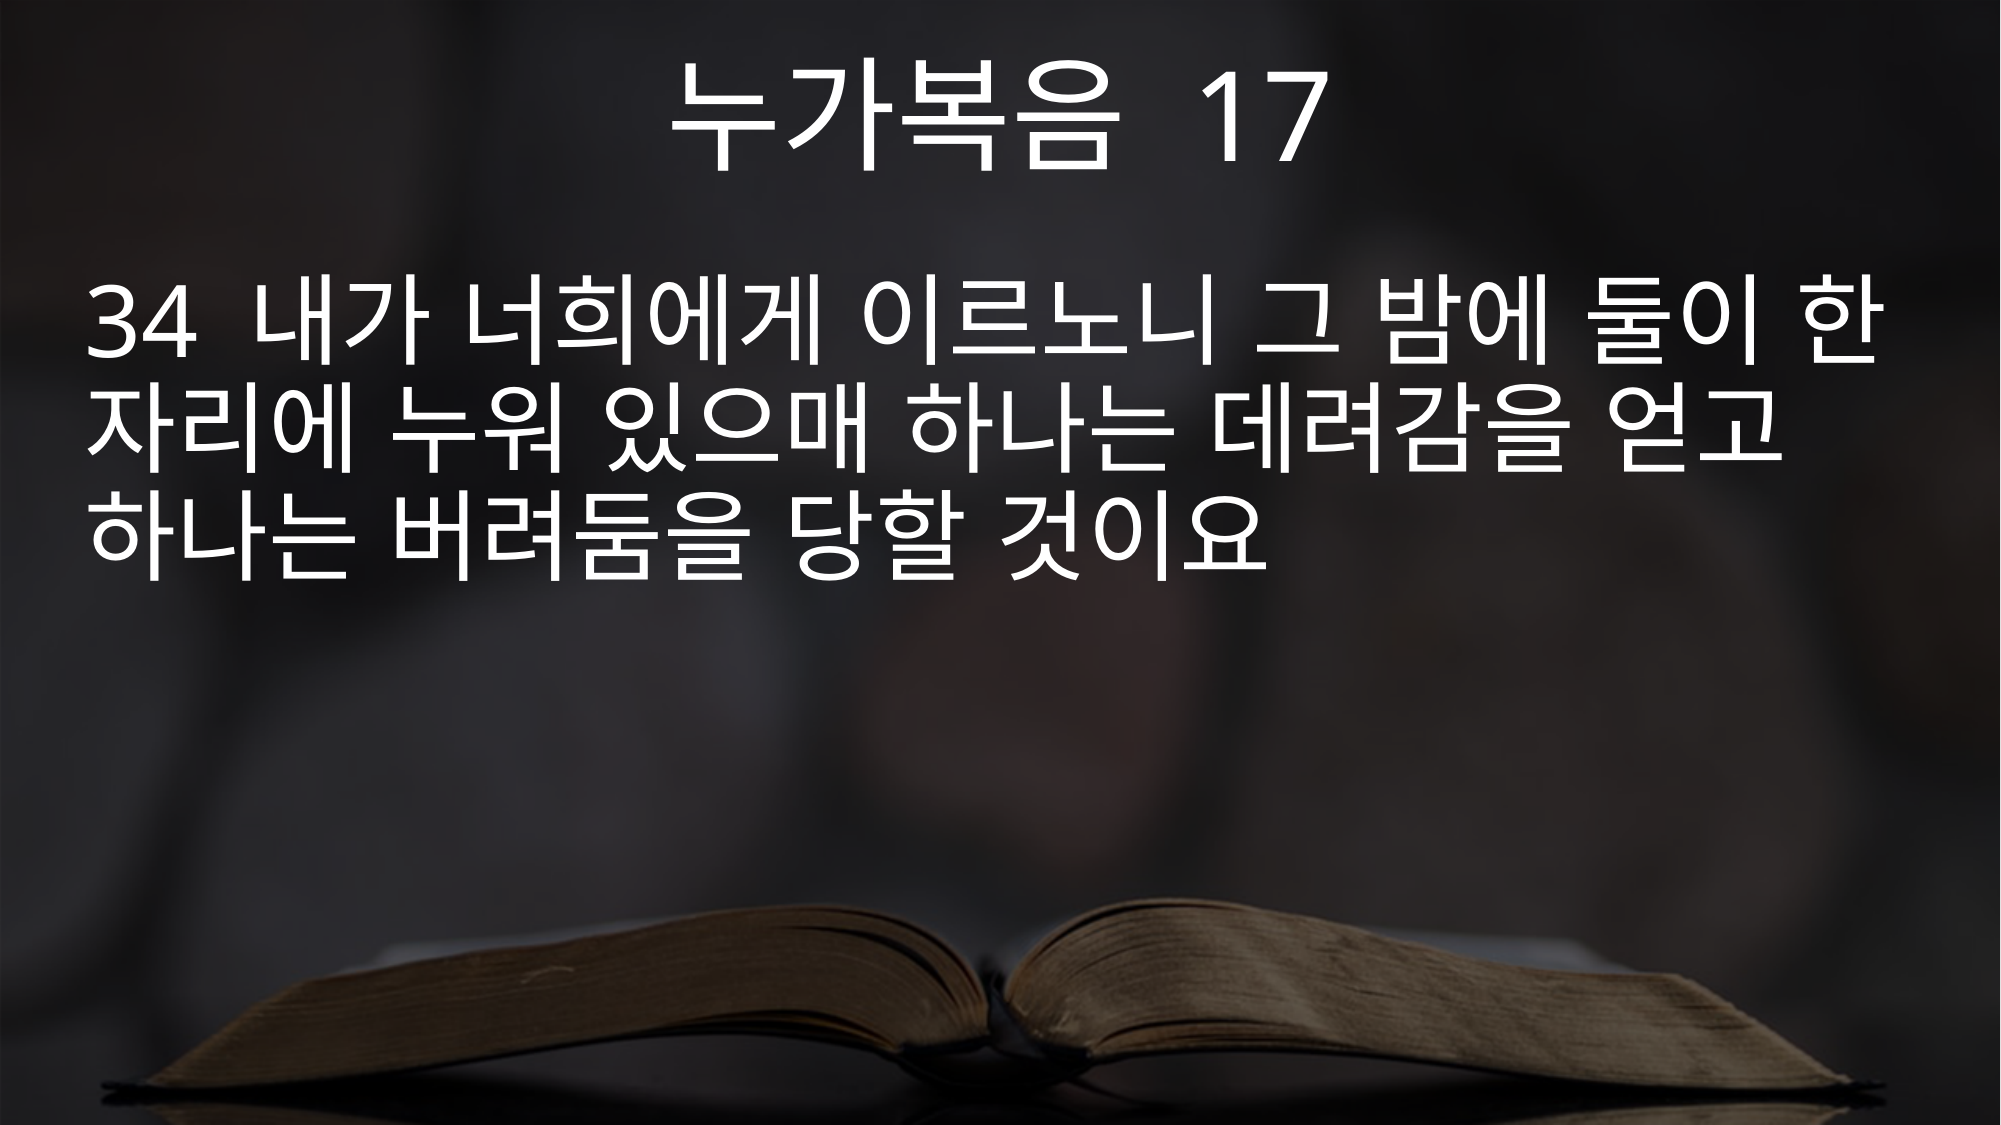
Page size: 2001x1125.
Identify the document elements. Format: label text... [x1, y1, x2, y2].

list 34 내가 너희에게 이르노니 그 밤에 둘이 한 자리에 누워 있으매 하나는 데려감을 얻고 하나는 버려둠을 당할 것이요 [69, 263, 1953, 423]
footer 누가복음 17 [0, 32, 2000, 192]
picture [0, 0, 2001, 1125]
